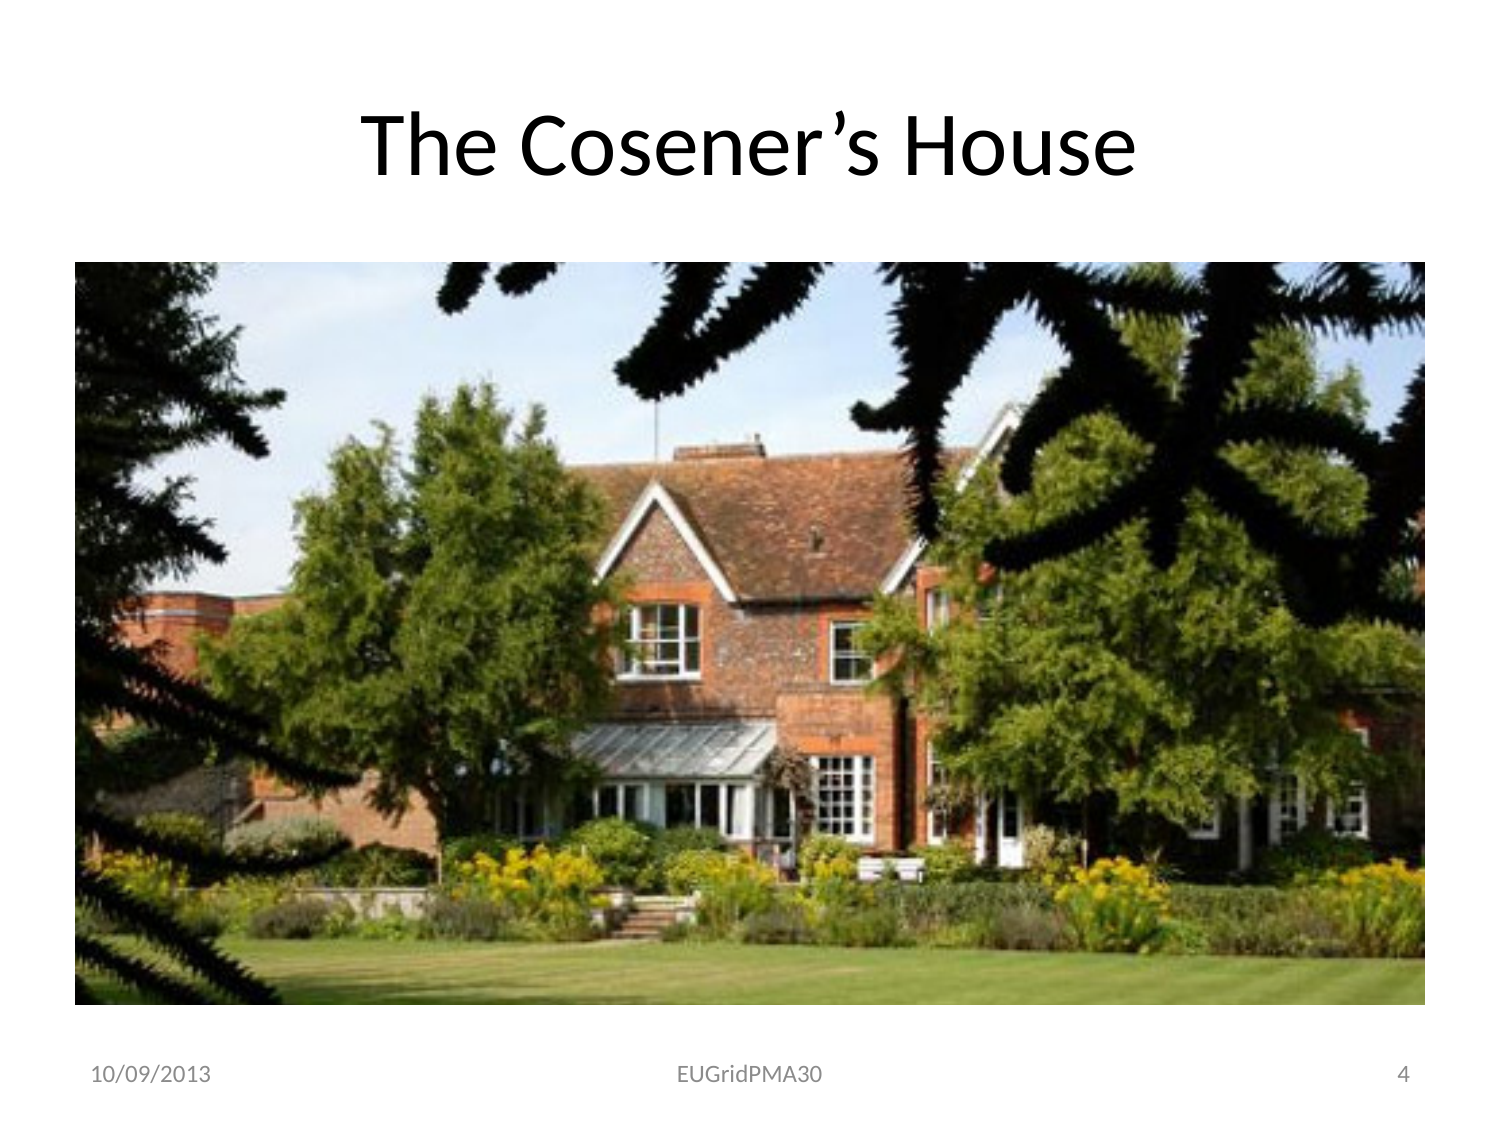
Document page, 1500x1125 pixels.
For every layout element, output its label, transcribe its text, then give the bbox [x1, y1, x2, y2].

footer EUGridPMA30 [512, 1042, 988, 1103]
title The Cosener’s House [75, 45, 1425, 233]
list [74, 262, 1426, 1006]
slide_number 4 [1074, 1042, 1425, 1103]
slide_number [75, 1042, 425, 1103]
